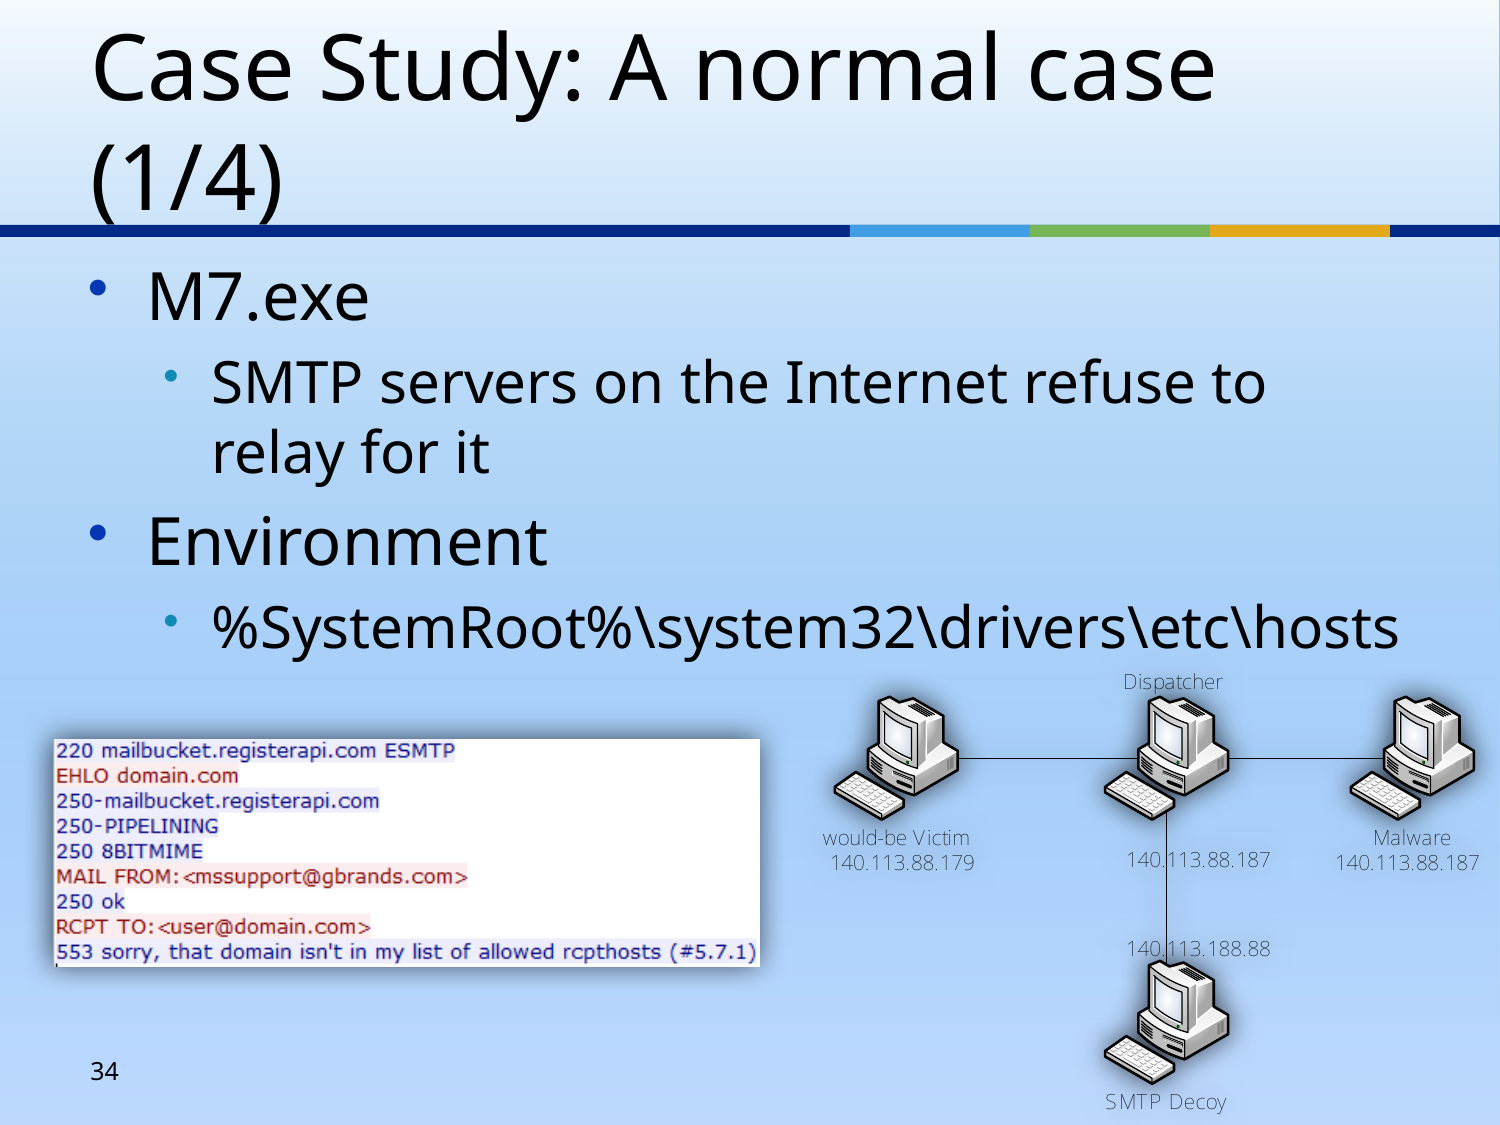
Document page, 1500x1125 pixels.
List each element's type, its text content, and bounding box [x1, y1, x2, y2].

title Case Study: A normal case (1/4) [75, 24, 1425, 213]
slide_number 34 [75, 1042, 426, 1103]
picture [52, 739, 760, 967]
picture [820, 665, 1483, 1119]
list M7.exe SMTP servers on the Internet refuse to relay for it Environment %SystemRoot%\system32\drivers\etc\hosts [75, 246, 1425, 1005]
